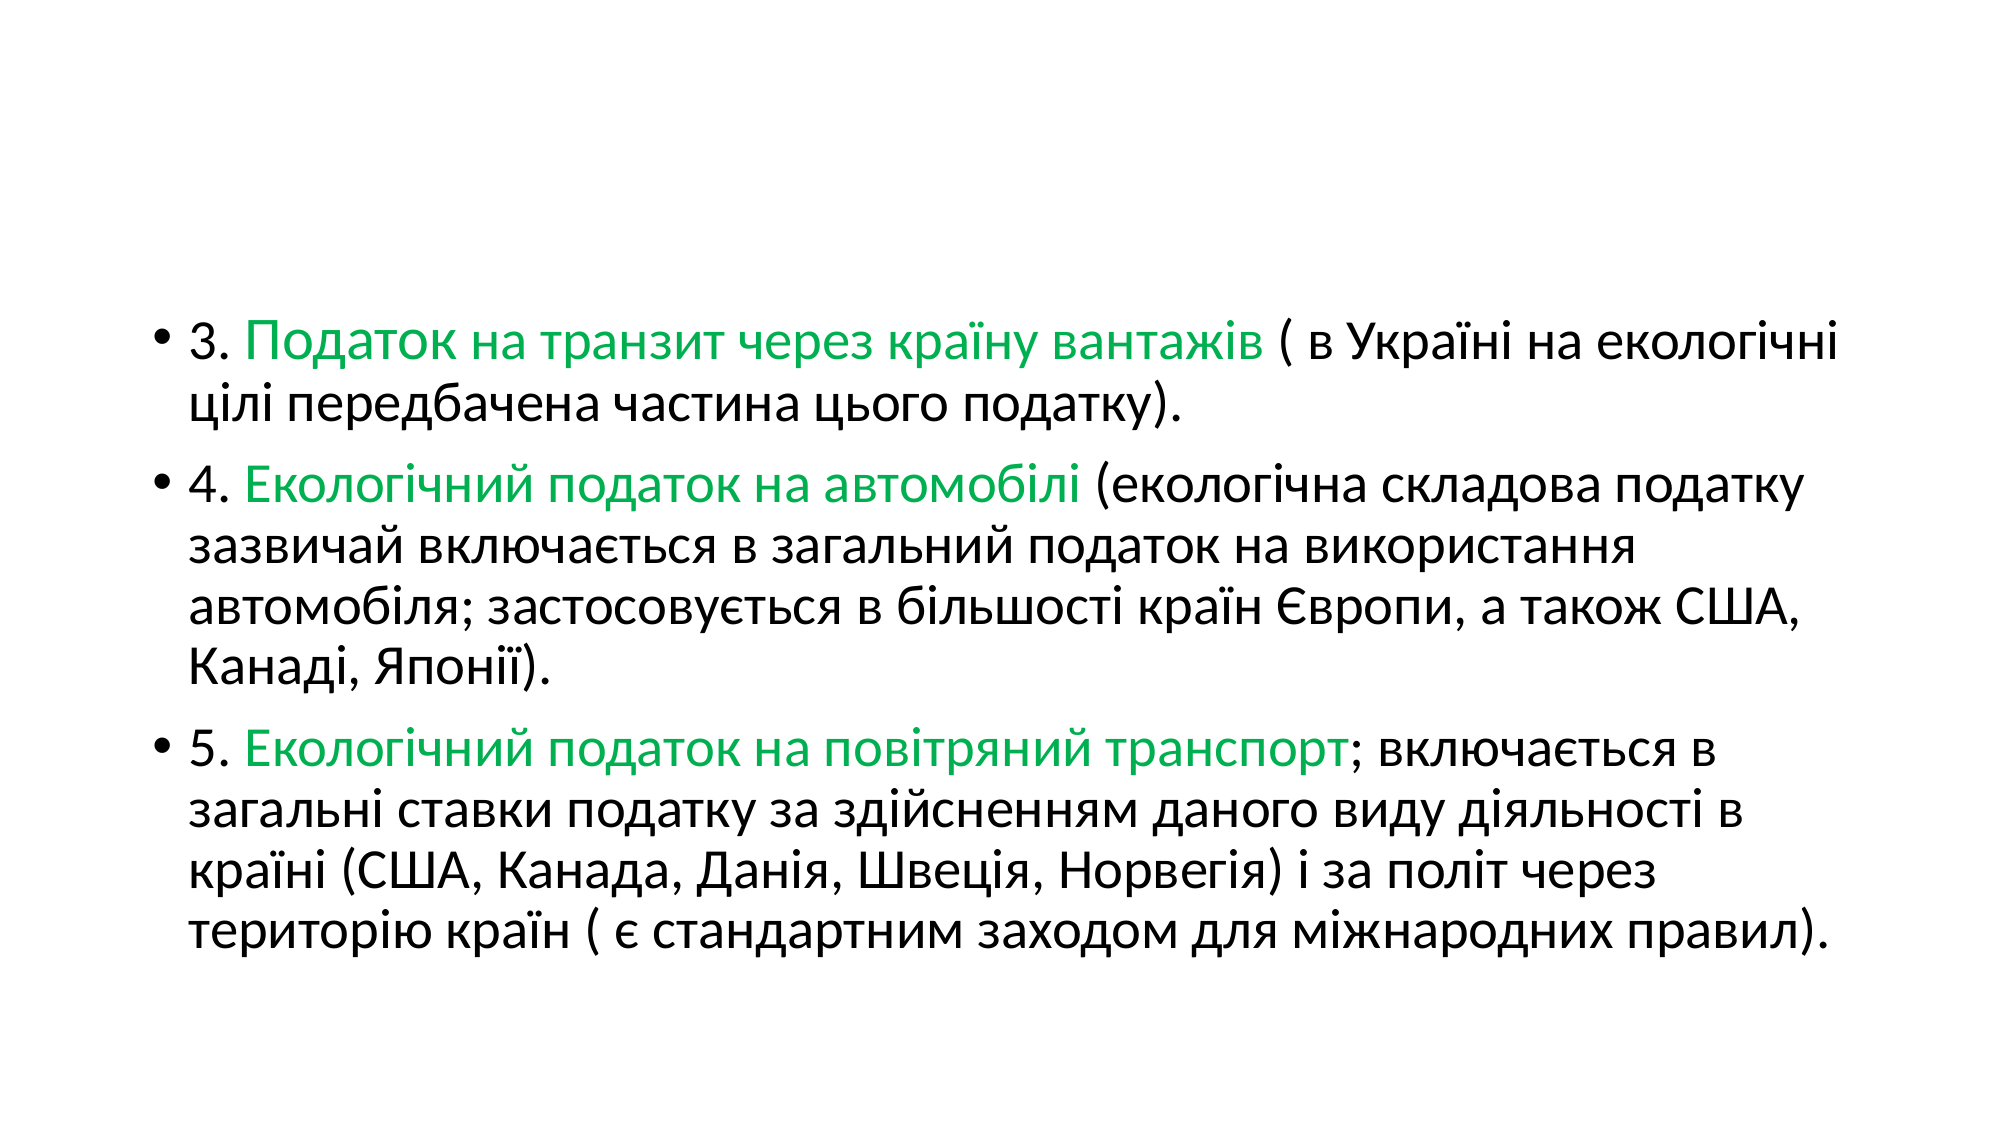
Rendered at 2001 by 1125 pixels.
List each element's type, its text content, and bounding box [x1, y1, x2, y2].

list 3. Податок на транзит через країну вантажів ( в Україні на екологічні цілі передбачена частина цього податку). 4. Екологічний податок на автомобілі (екологічна складова податку зазвичай включається в загальний податок на використання автомобіля; застосовується в більшості країн Європи, а також США, Канаді, Японії). 5. Екологічний податок на повітряний транспорт; включається в загальні ставки податку за здійсненням даного виду діяльності в країні (США, Канада, Данія, Швеція, Норвегія) і за політ через територію країн ( є стандартним заходом для міжнародних правил). [137, 299, 1863, 1014]
